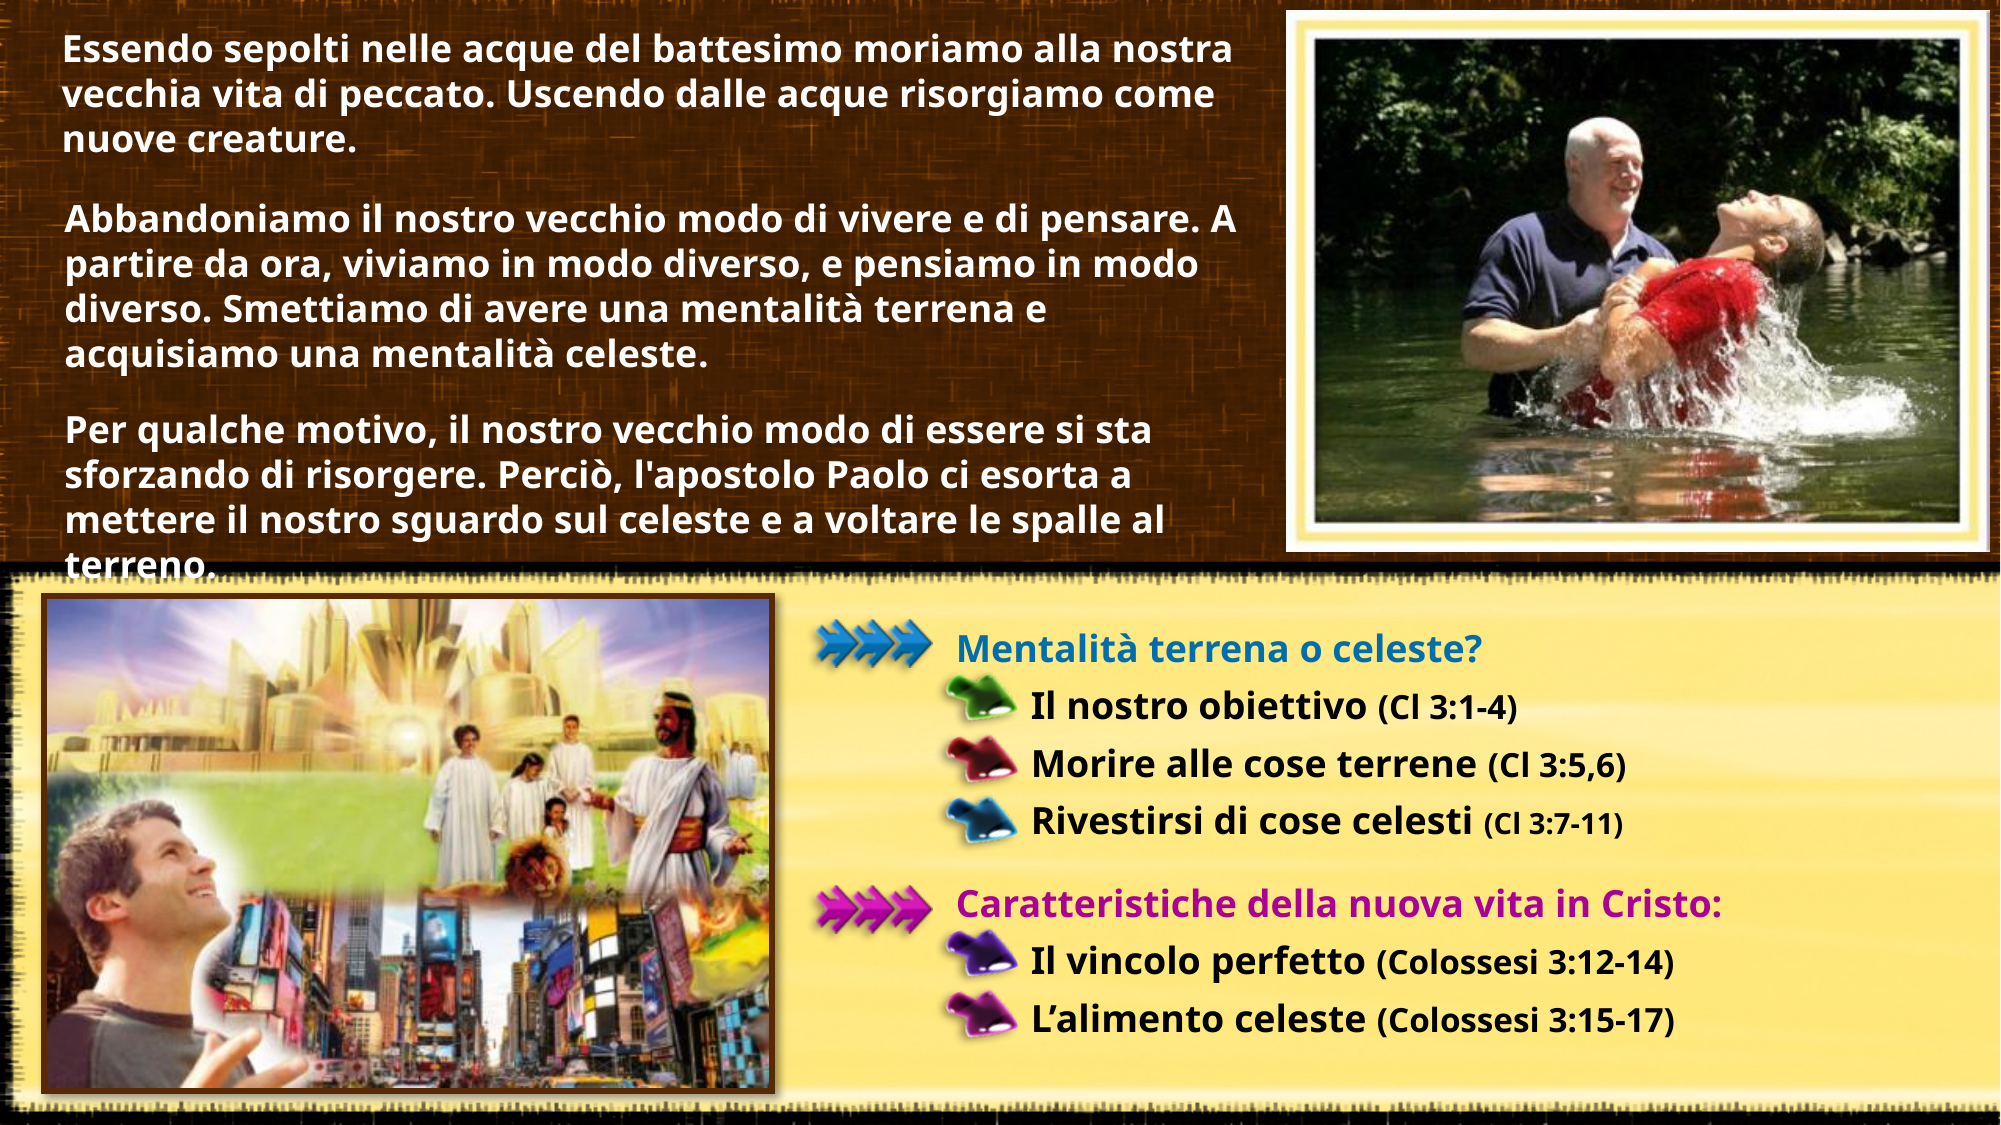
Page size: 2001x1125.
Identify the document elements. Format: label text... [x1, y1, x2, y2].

text_box Mentalità terrena o celeste? Il nostro obiettivo (Cl 3:1-4) Morire alle cose terrene (Cl 3:5,6) Rivestirsi di cose celesti (Cl 3:7-11) Caratteristiche della nuova vita in Cristo: Il vincolo perfetto (Colossesi 3:12-14) L’alimento celeste (Colossesi 3:15-17) [941, 617, 1963, 1047]
text_box Per qualche motivo, il nostro vecchio modo di essere si sta sforzando di risorgere. Perciò, l'apostolo Paolo ci esorta a mettere il nostro sguardo sul celeste e a voltare le spalle al terreno. [49, 398, 1255, 594]
picture [0, 0, 2001, 1125]
text_box Abbandoniamo il nostro vecchio modo di vivere e di pensare. A partire da ora, viviamo in modo diverso, e pensiamo in modo diverso. Smettiamo di avere una mentalità terrena e acquisiamo una mentalità celeste. [49, 188, 1254, 383]
text_box Essendo sepolti nelle acque del battesimo moriamo alla nostra vecchia vita di peccato. Uscendo dalle acque risorgiamo come nuove creature. [46, 17, 1255, 167]
